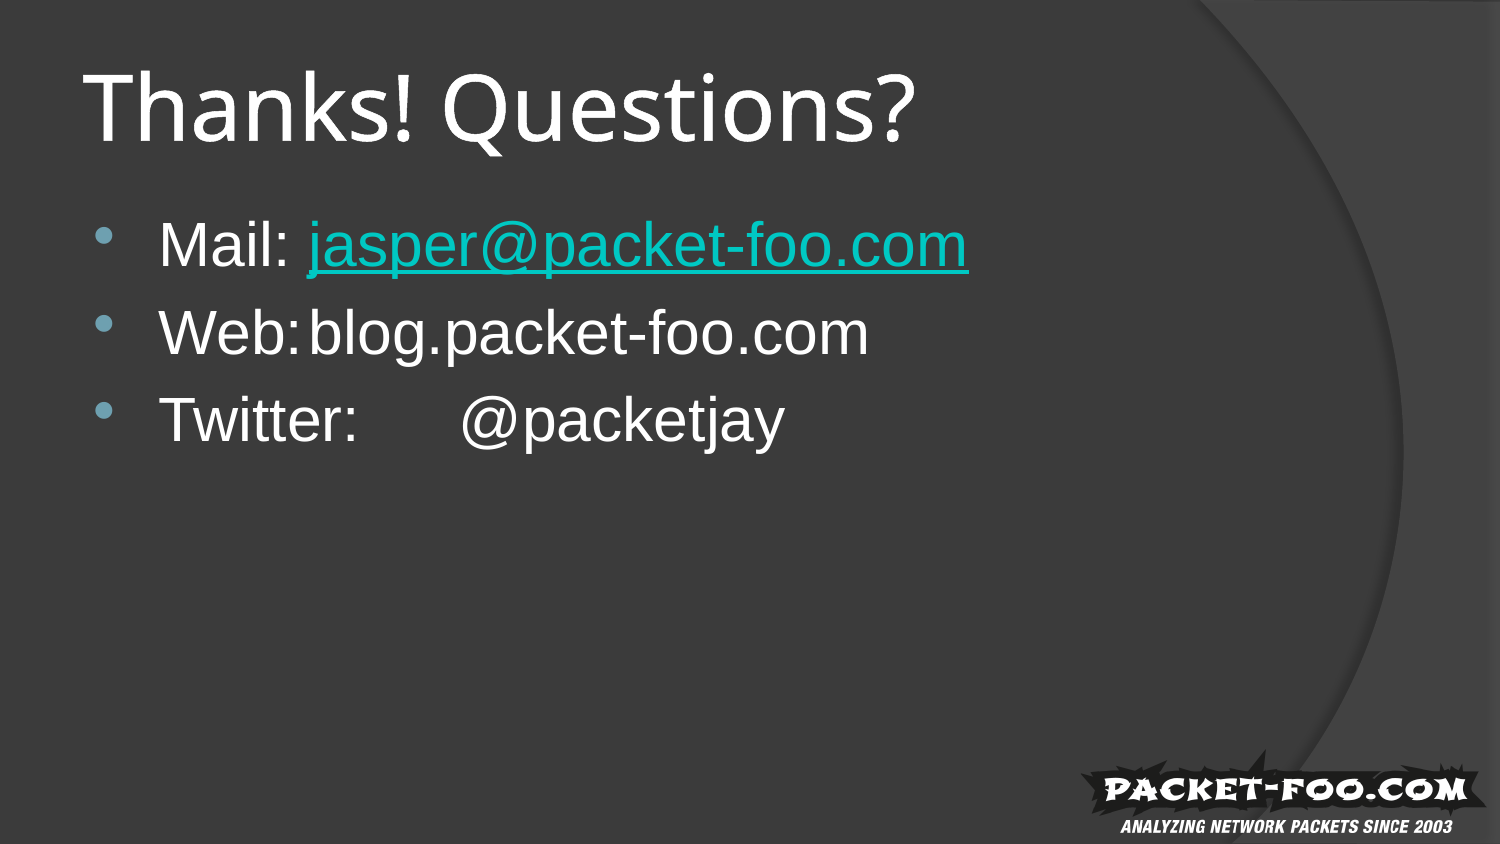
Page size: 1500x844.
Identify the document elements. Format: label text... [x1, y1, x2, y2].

list Mail: jasper@packet-foo.com Web: blog.packet-foo.com Twitter: @packetjay [75, 196, 1300, 754]
title Thanks! Questions? [75, 33, 1300, 175]
picture [1080, 736, 1500, 843]
